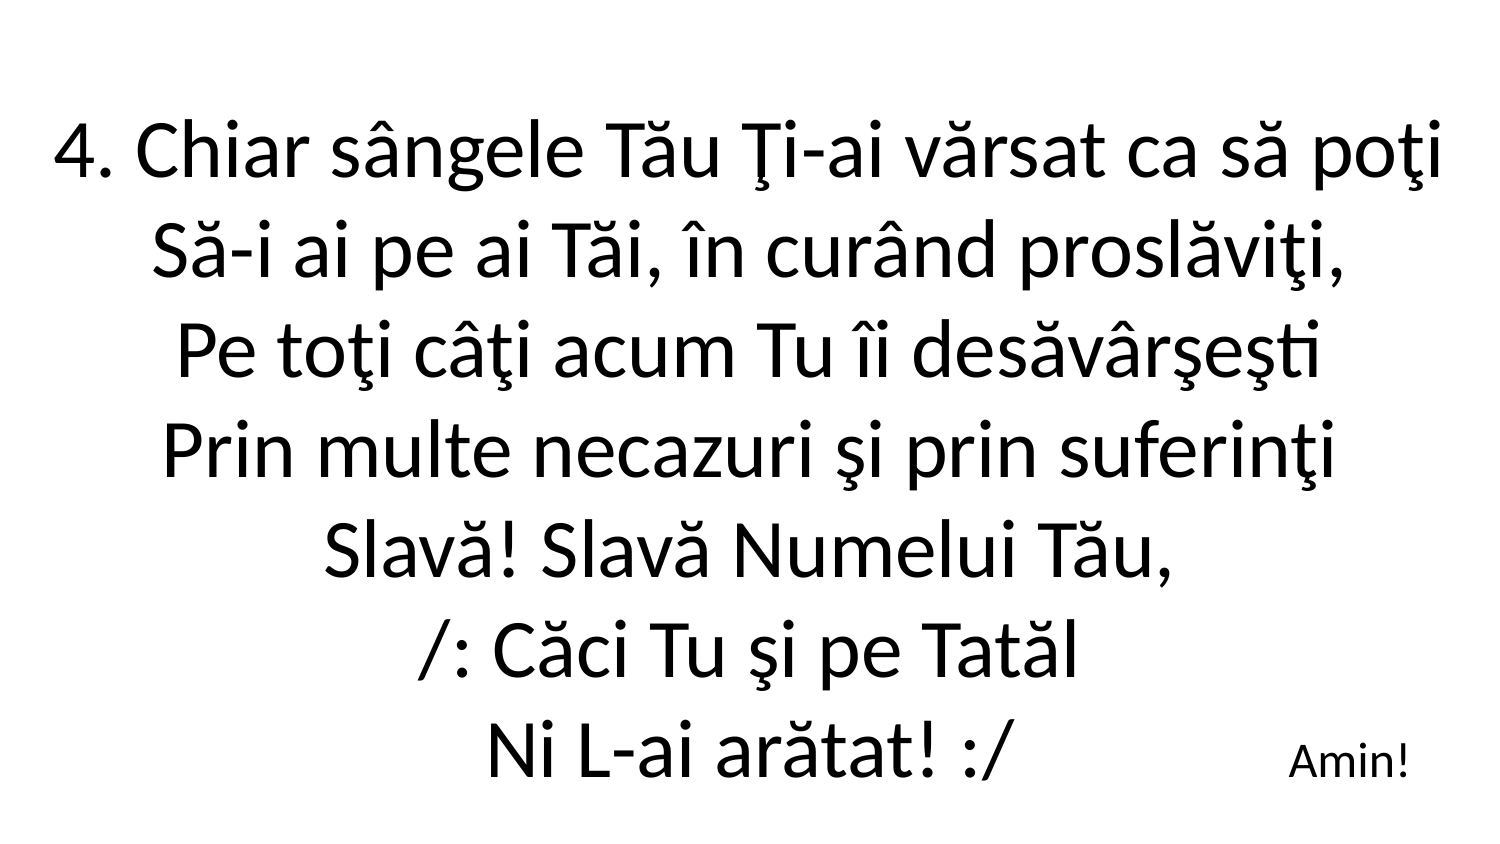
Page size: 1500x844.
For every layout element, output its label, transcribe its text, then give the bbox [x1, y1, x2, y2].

text_box 4. Chiar sângele Tău Ţi-ai vărsat ca să poţi Să-i ai pe ai Tăi, în curând proslăviţi, Pe toţi câţi acum Tu îi desăvârşeşti Prin multe necazuri şi prin suferinţi Slavă! Slavă Numelui Tău, /: Căci Tu şi pe Tatăl Ni L-ai arătat! :/ [38, 42, 1462, 802]
text_box Amin! [1273, 674, 1427, 795]
